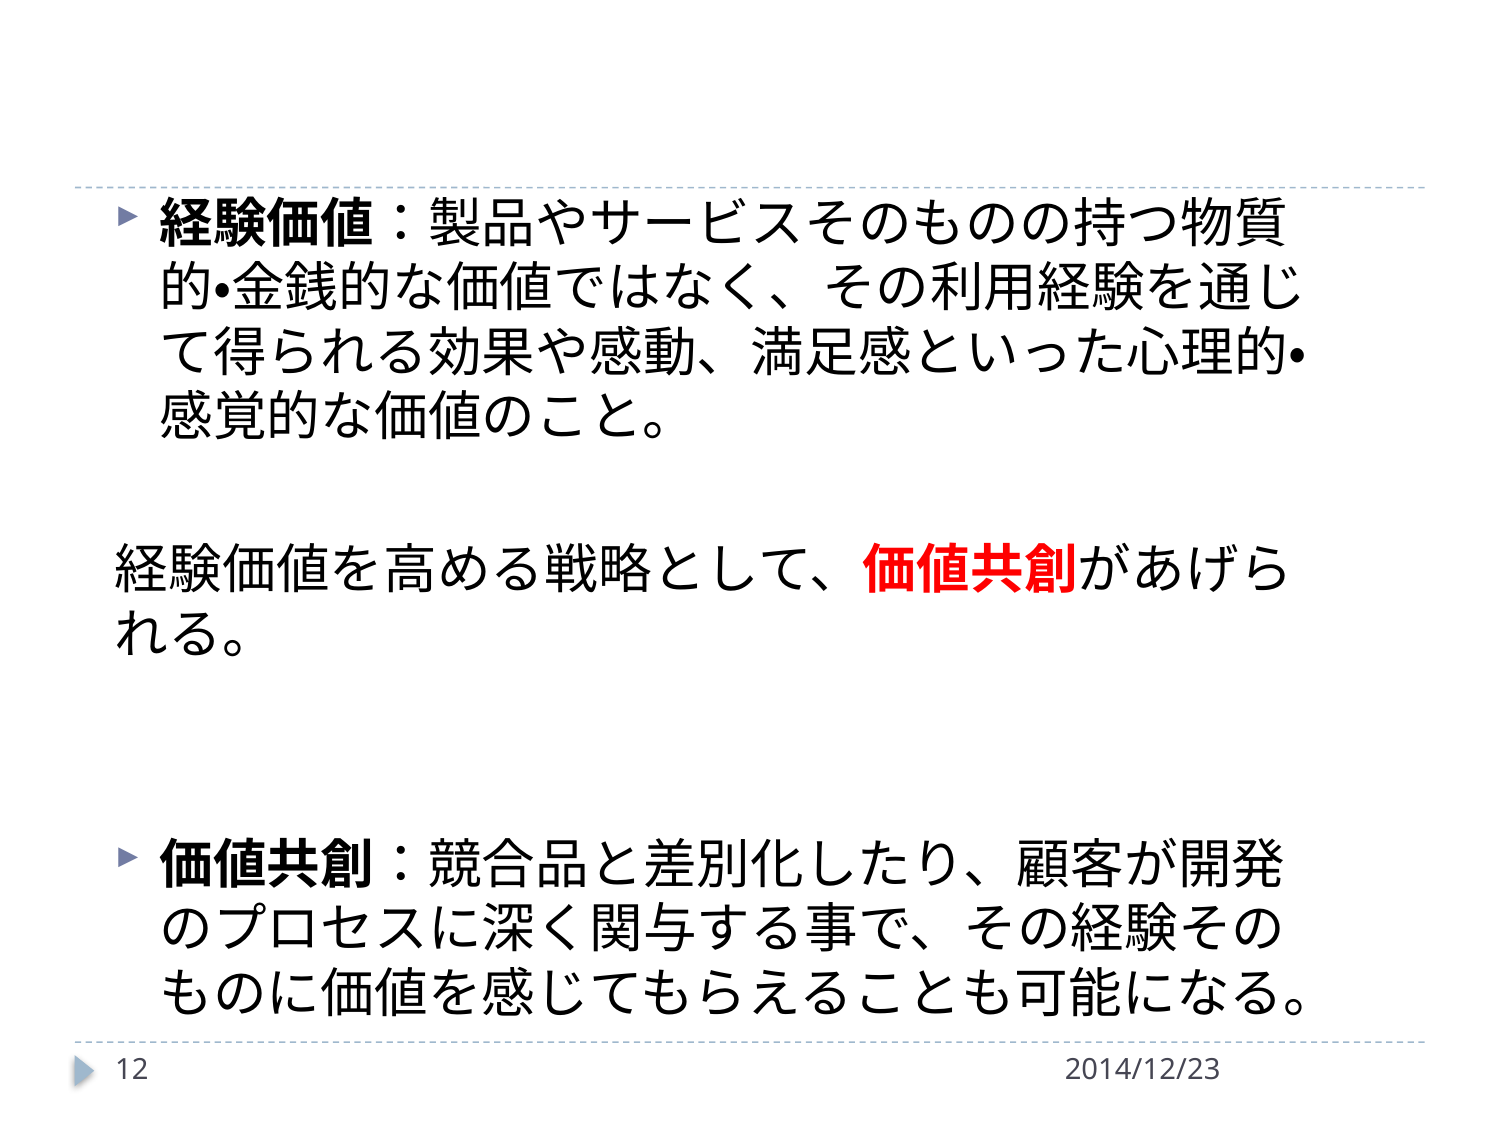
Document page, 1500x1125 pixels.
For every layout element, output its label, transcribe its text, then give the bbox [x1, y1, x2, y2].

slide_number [1050, 1042, 1426, 1103]
slide_number 12 [100, 1042, 426, 1103]
list 経験価値：製品やサービスそのものの持つ物質的・金銭的な価値ではなく、その利用経験を通じて得られる効果や感動、満足感といった心理的・感覚的な価値のこと。 経験価値を高める戦略として、価値共創があげられる。 価値共創：競合品と差別化したり、顧客が開発のプロセスに深く関与する事で、その経験そのものに価値を感じてもらえることも可能になる。 [99, 181, 1354, 1038]
